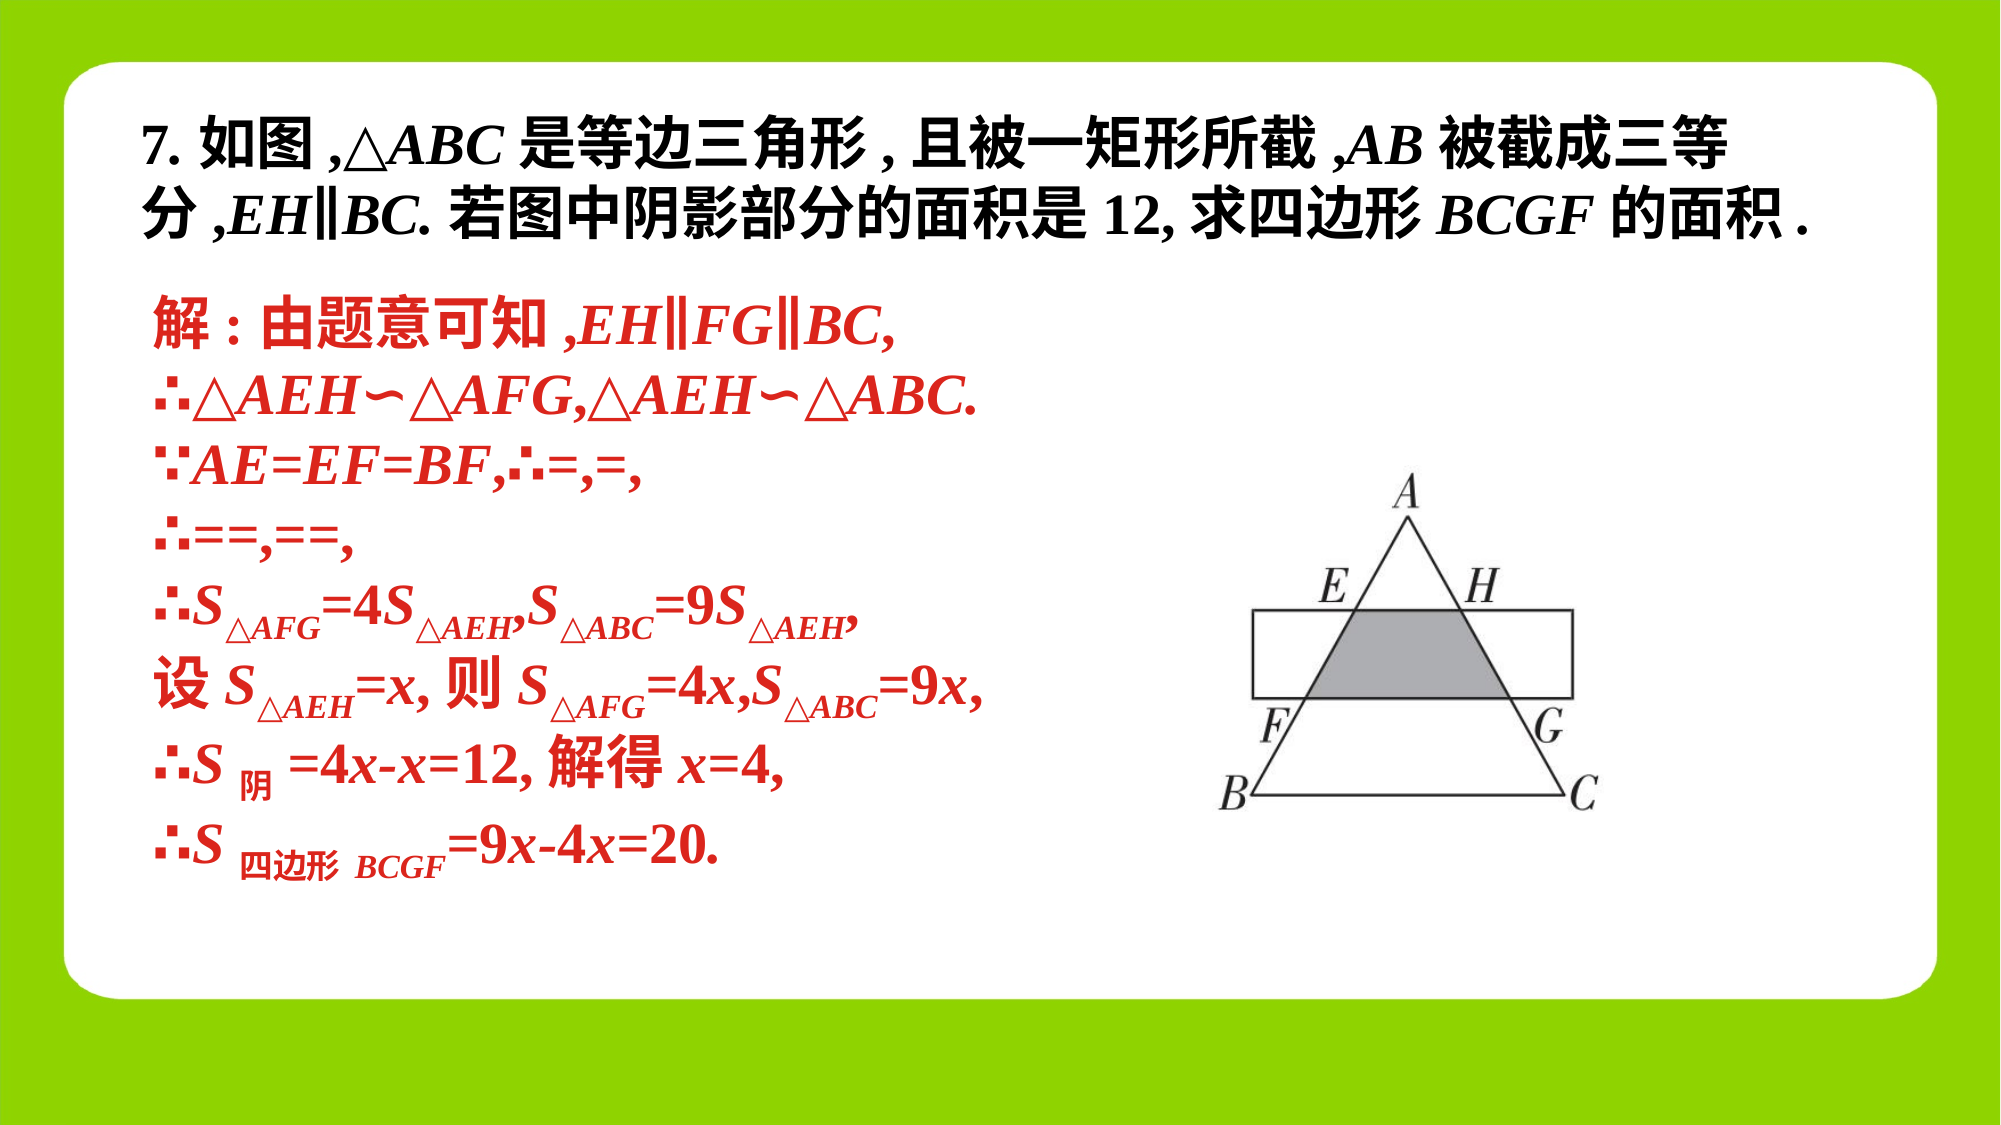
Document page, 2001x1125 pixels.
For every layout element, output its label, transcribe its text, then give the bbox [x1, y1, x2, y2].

text_box 7.如图,△ABC是等边三角形,且被一矩形所截,AB被截成三等分,EH∥BC.若图中阴影部分的面积是12,求四边形BCGF的面积. [125, 99, 1839, 254]
picture [0, 0, 2001, 1125]
